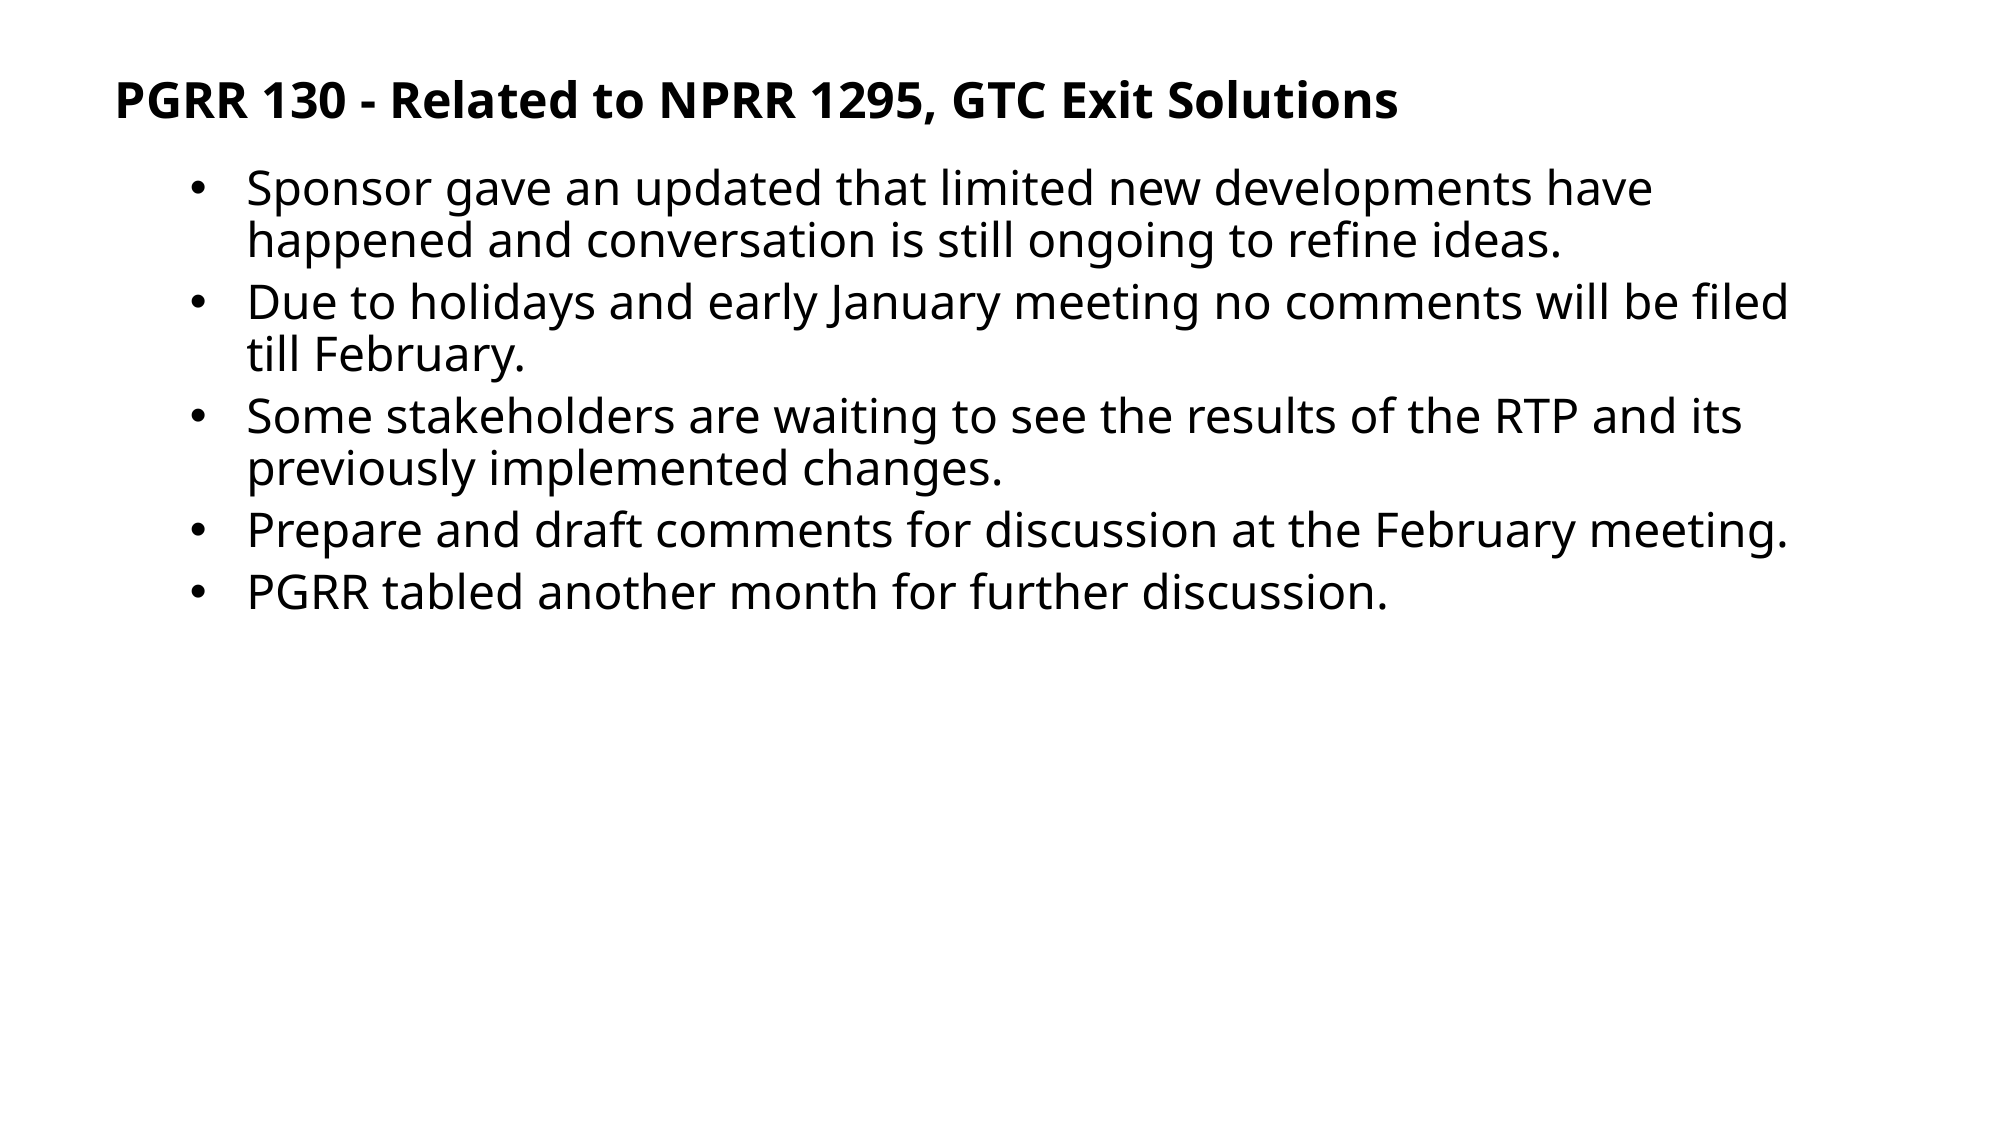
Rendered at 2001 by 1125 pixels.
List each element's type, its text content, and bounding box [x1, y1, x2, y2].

list PGRR 130 - Related to NPRR 1295, GTC Exit Solutions Sponsor gave an updated that limited new developments have happened and conversation is still ongoing to refine ideas. Due to holidays and early January meeting no comments will be filed till February. Some stakeholders are waiting to see the results of the RTP and its previously implemented changes. Prepare and draft comments for discussion at the February meeting. PGRR tabled another month for further discussion. [99, 61, 1825, 973]
